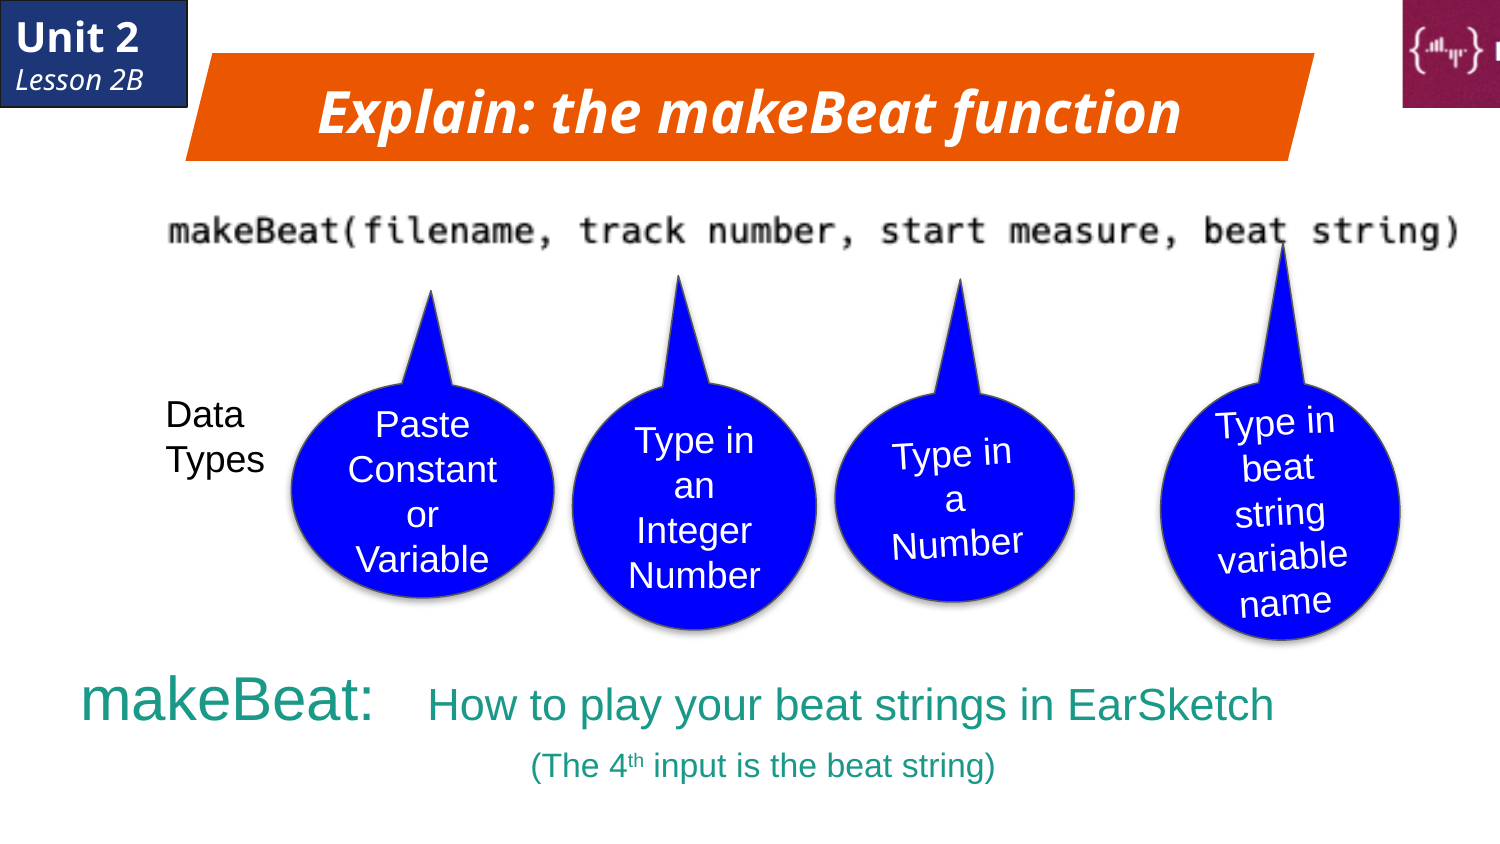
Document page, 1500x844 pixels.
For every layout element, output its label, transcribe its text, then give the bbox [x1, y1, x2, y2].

text_box Type in beat string variablename [1159, 279, 1401, 641]
text_box Explain: the makeBeat function [221, 60, 1279, 155]
text_box Unit 2 Lesson 2B [0, 0, 187, 108]
text_box Paste Constant or Variable [290, 289, 555, 599]
text_box Type in an Integer Number [571, 279, 818, 631]
picture [164, 203, 1470, 271]
picture [1402, 0, 1500, 108]
text_box Data Types [150, 382, 292, 488]
text_box Type in a Number [834, 279, 1075, 603]
text_box makeBeat: How to play your beat strings in EarSketch (The 4th input is the beat string) [69, 651, 1500, 793]
text_box [185, 53, 1315, 161]
